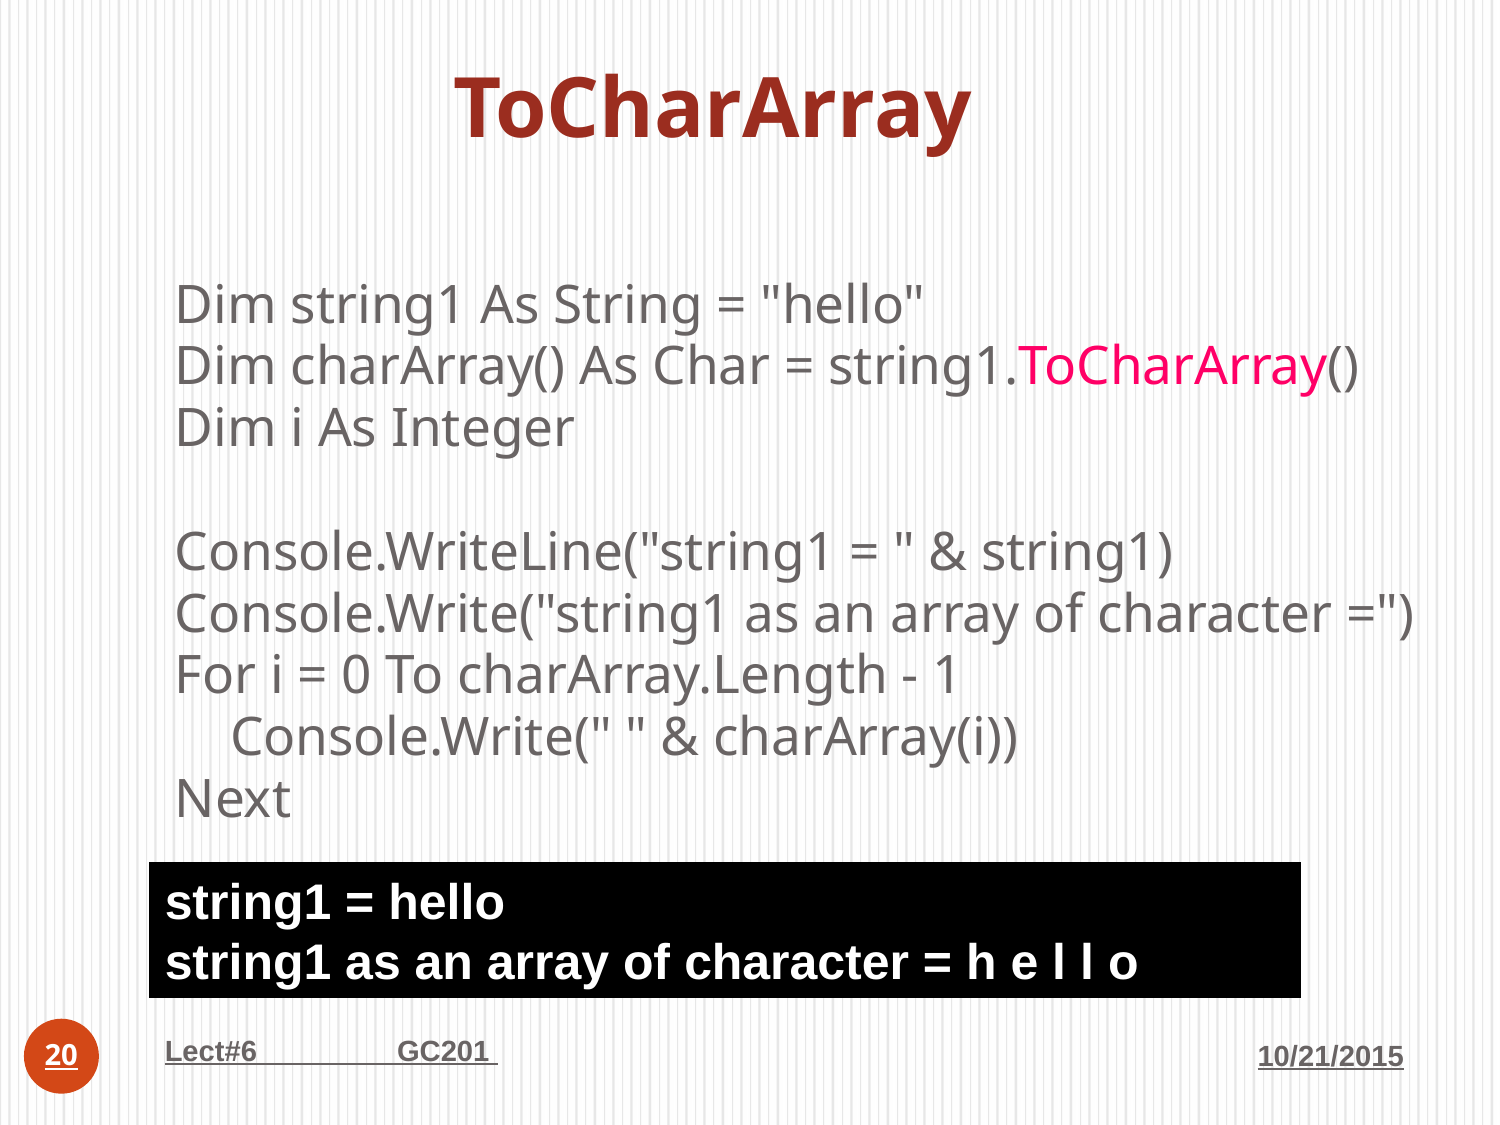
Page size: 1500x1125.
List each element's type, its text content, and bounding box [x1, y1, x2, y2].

footer Lect#6 GC201 [150, 1012, 800, 1088]
title ToCharArray [37, 0, 1388, 229]
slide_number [1012, 1015, 1419, 1094]
slide_number 20 [23, 1018, 99, 1094]
subtitle Dim string1 As String = "hello" Dim charArray() As Char = string1.ToCharArray() Dim i As Integer Console.WriteLine("string1 = " & string1) Console.Write("string1 as an array of character =") For i = 0 To charArray.Length - 1 Console.Write(" " & charArray(i)) Next [49, 274, 1451, 876]
text_box string1 = hello string1 as an array of character = h e l l o [150, 862, 1300, 998]
